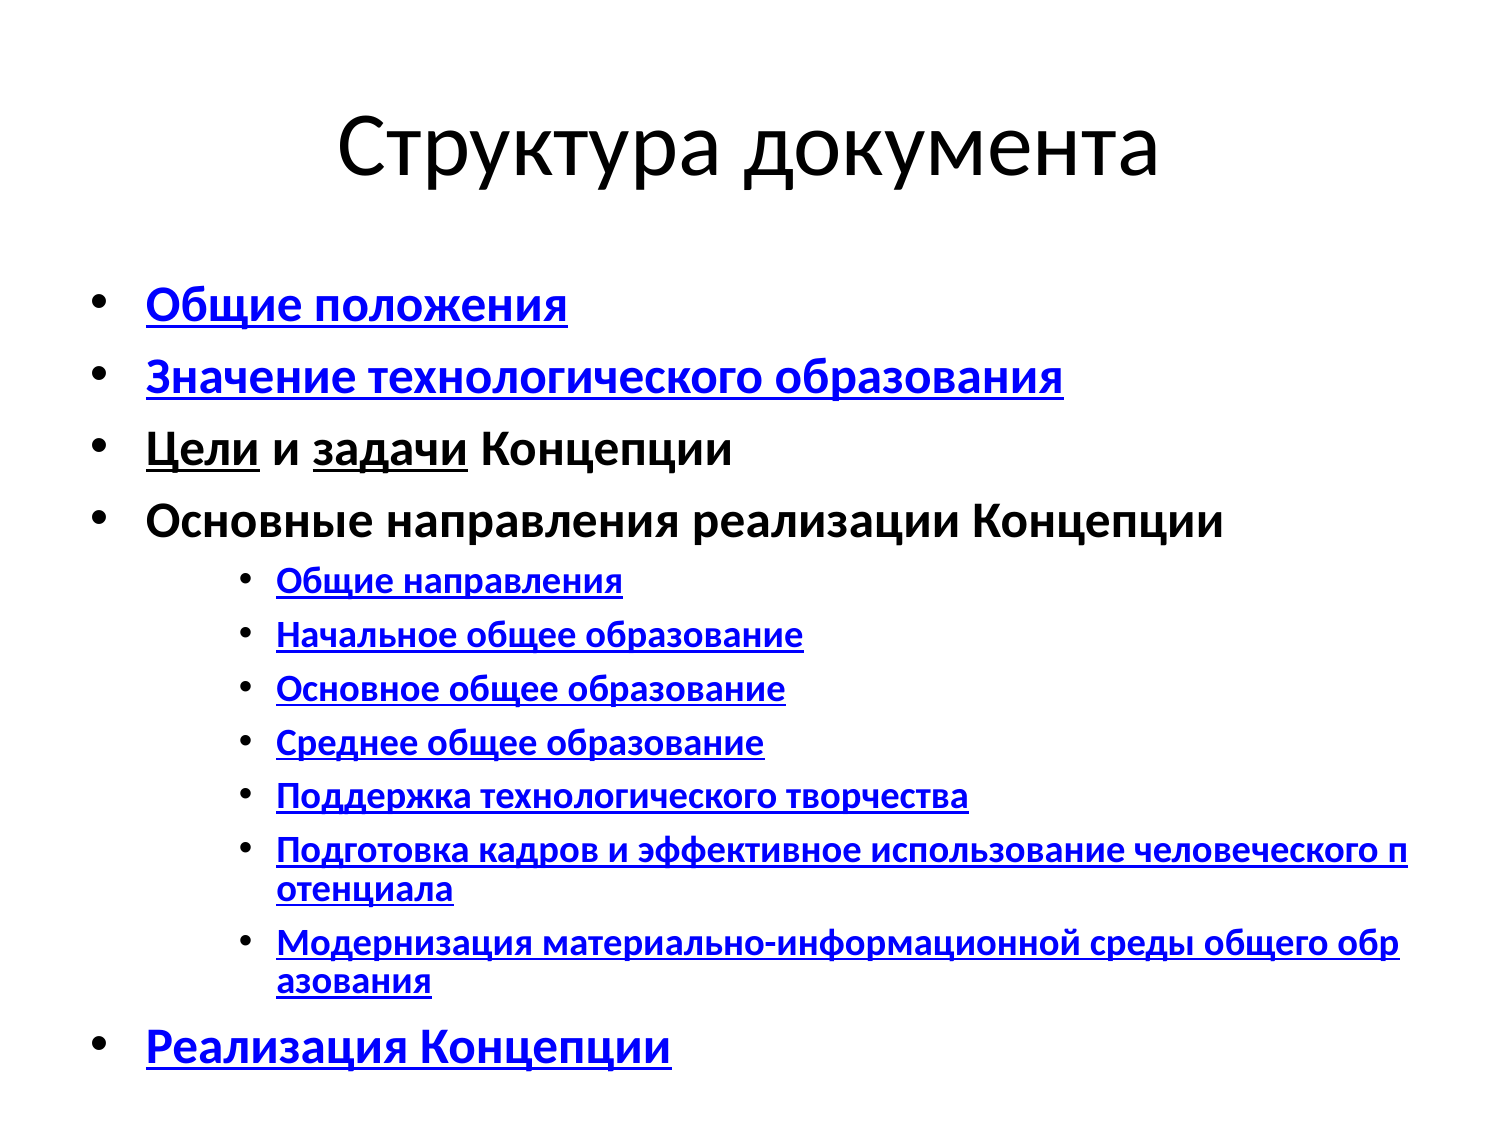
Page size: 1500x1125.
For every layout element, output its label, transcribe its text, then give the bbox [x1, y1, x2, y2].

title Структура документа [75, 45, 1425, 233]
list Общие положения Значение технологического образования Цели и задачи Концепции Основные направления реализации Концепции Общие направления Начальное общее образование Основное общее образование Среднее общее образование Поддержка технологического творчества Подготовка кадров и эффективное использование человеческого потенциала Модернизация материально-информационной среды общего образования Реализация Концепции [75, 262, 1425, 1005]
